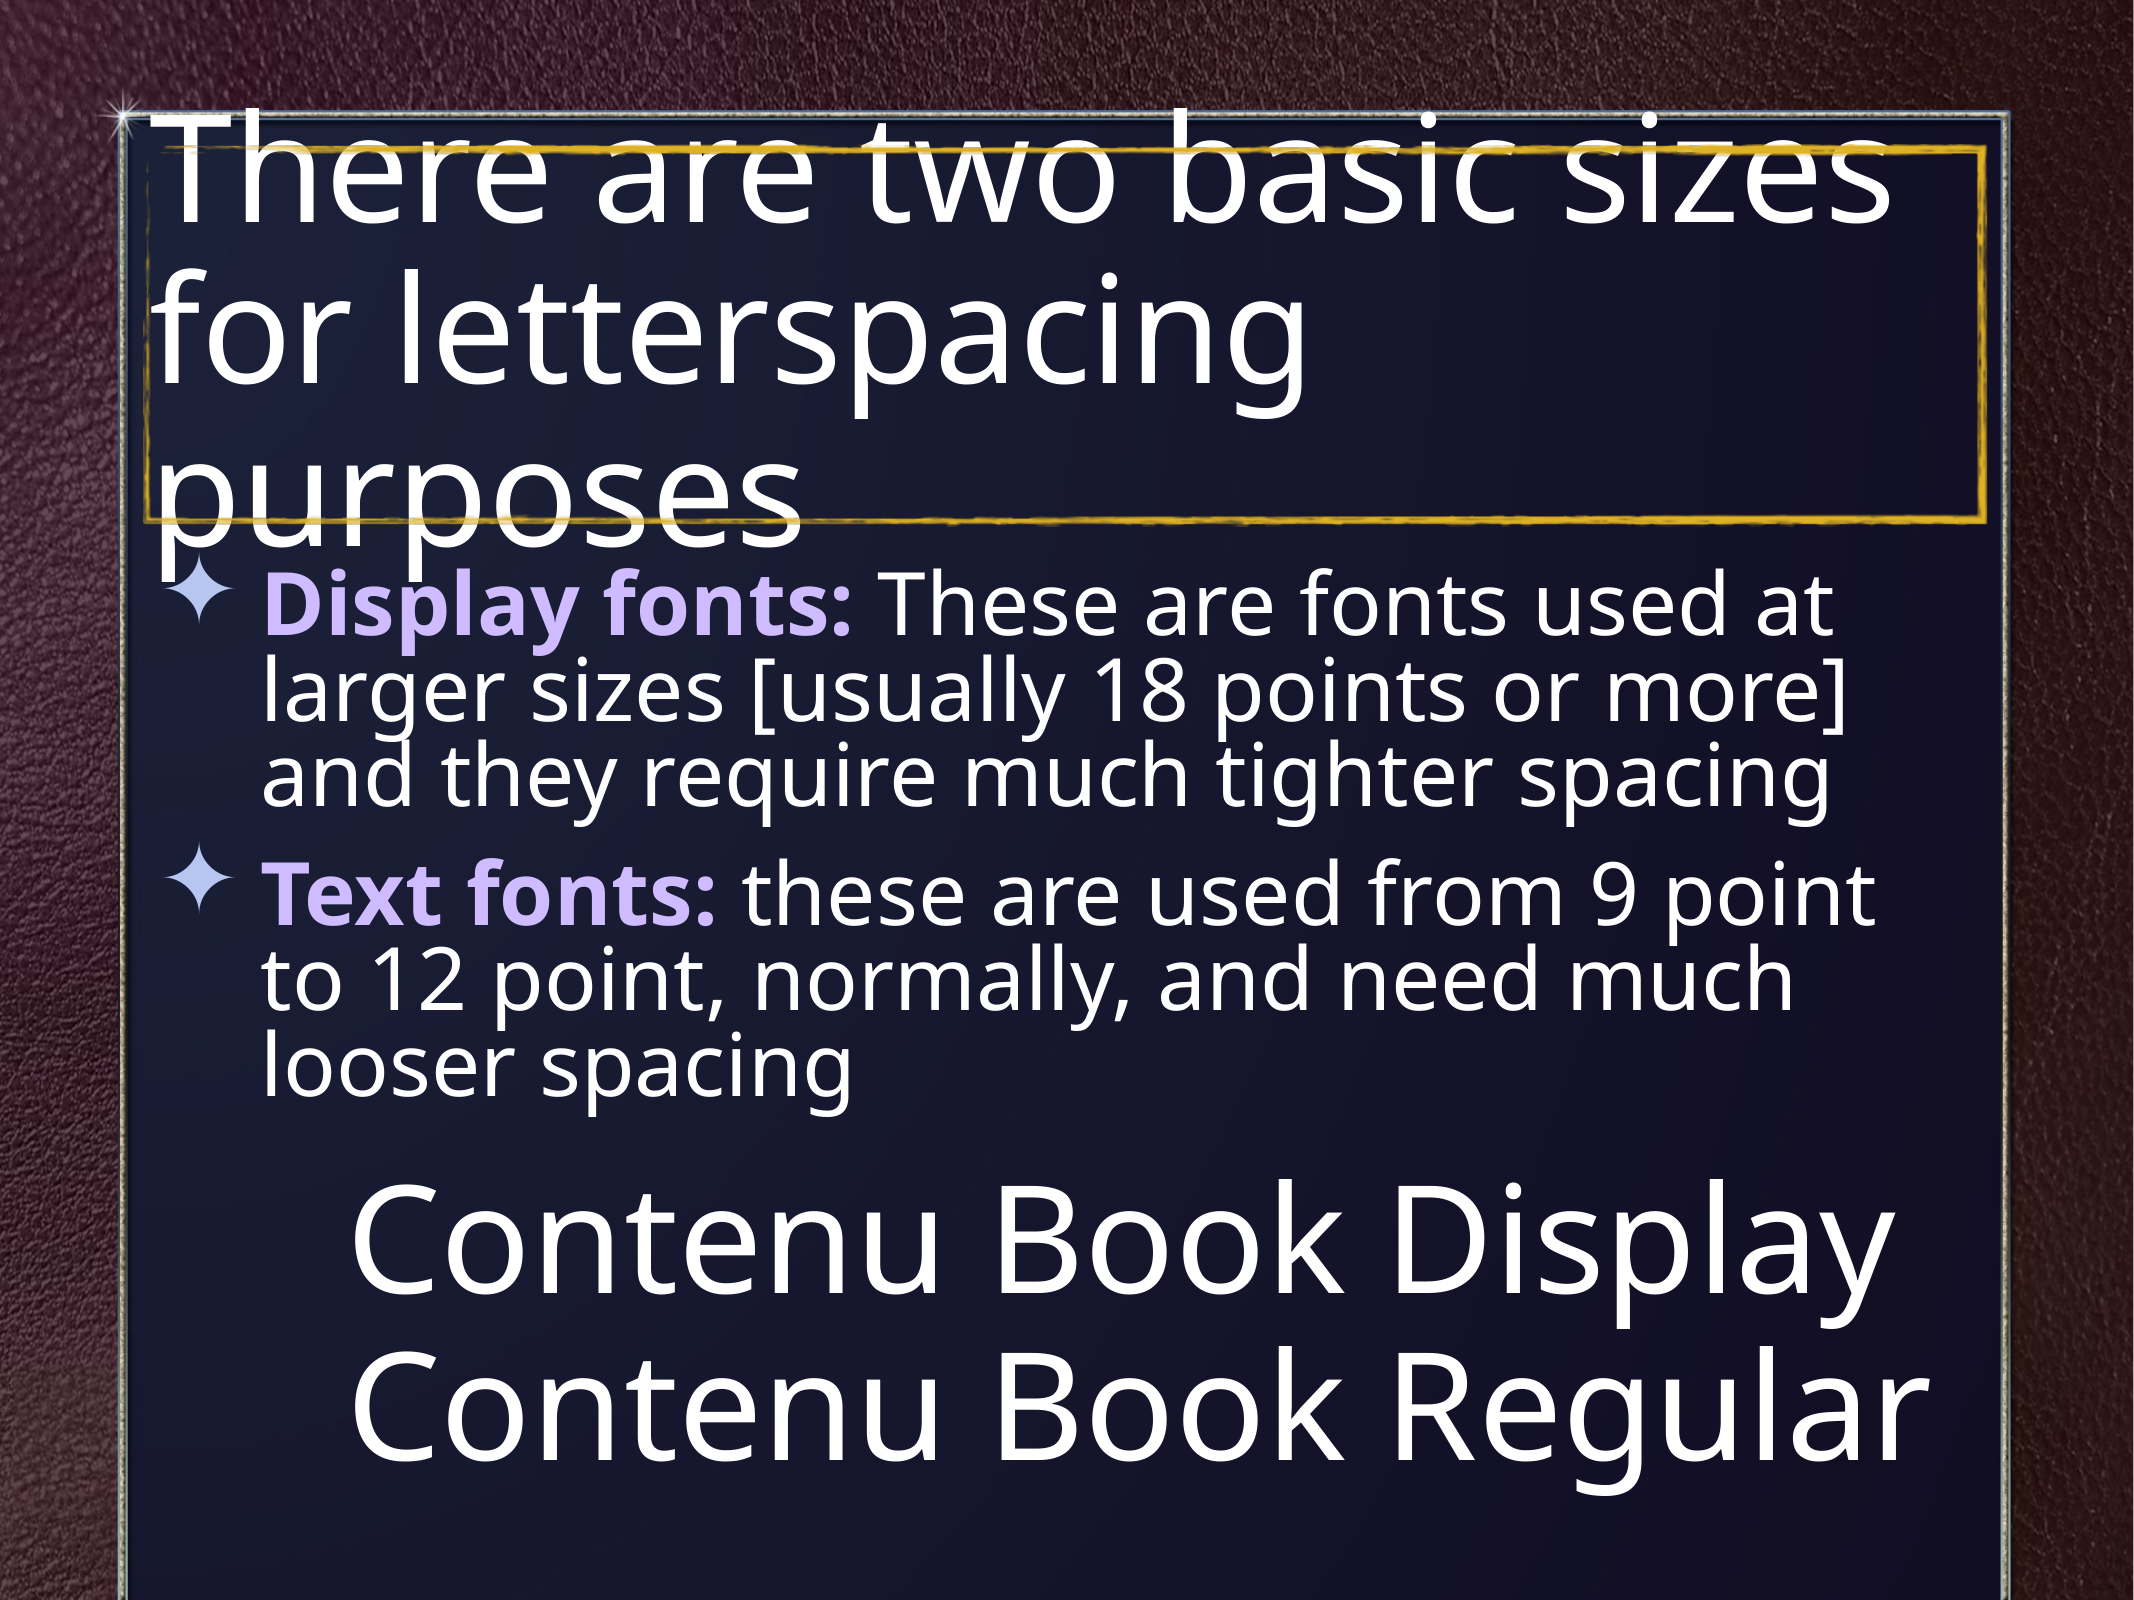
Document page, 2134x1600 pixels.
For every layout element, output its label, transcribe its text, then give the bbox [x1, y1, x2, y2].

text_box Display fonts: These are fonts used at larger sizes [usually 18 points or more] and they require much tighter spacing Text fonts: these are used from 9 point to 12 point, normally, and need much looser spacing Contenu Book Display Contenu Book Regular [150, 559, 1983, 1499]
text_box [143, 144, 1990, 527]
picture [0, 0, 2134, 1600]
